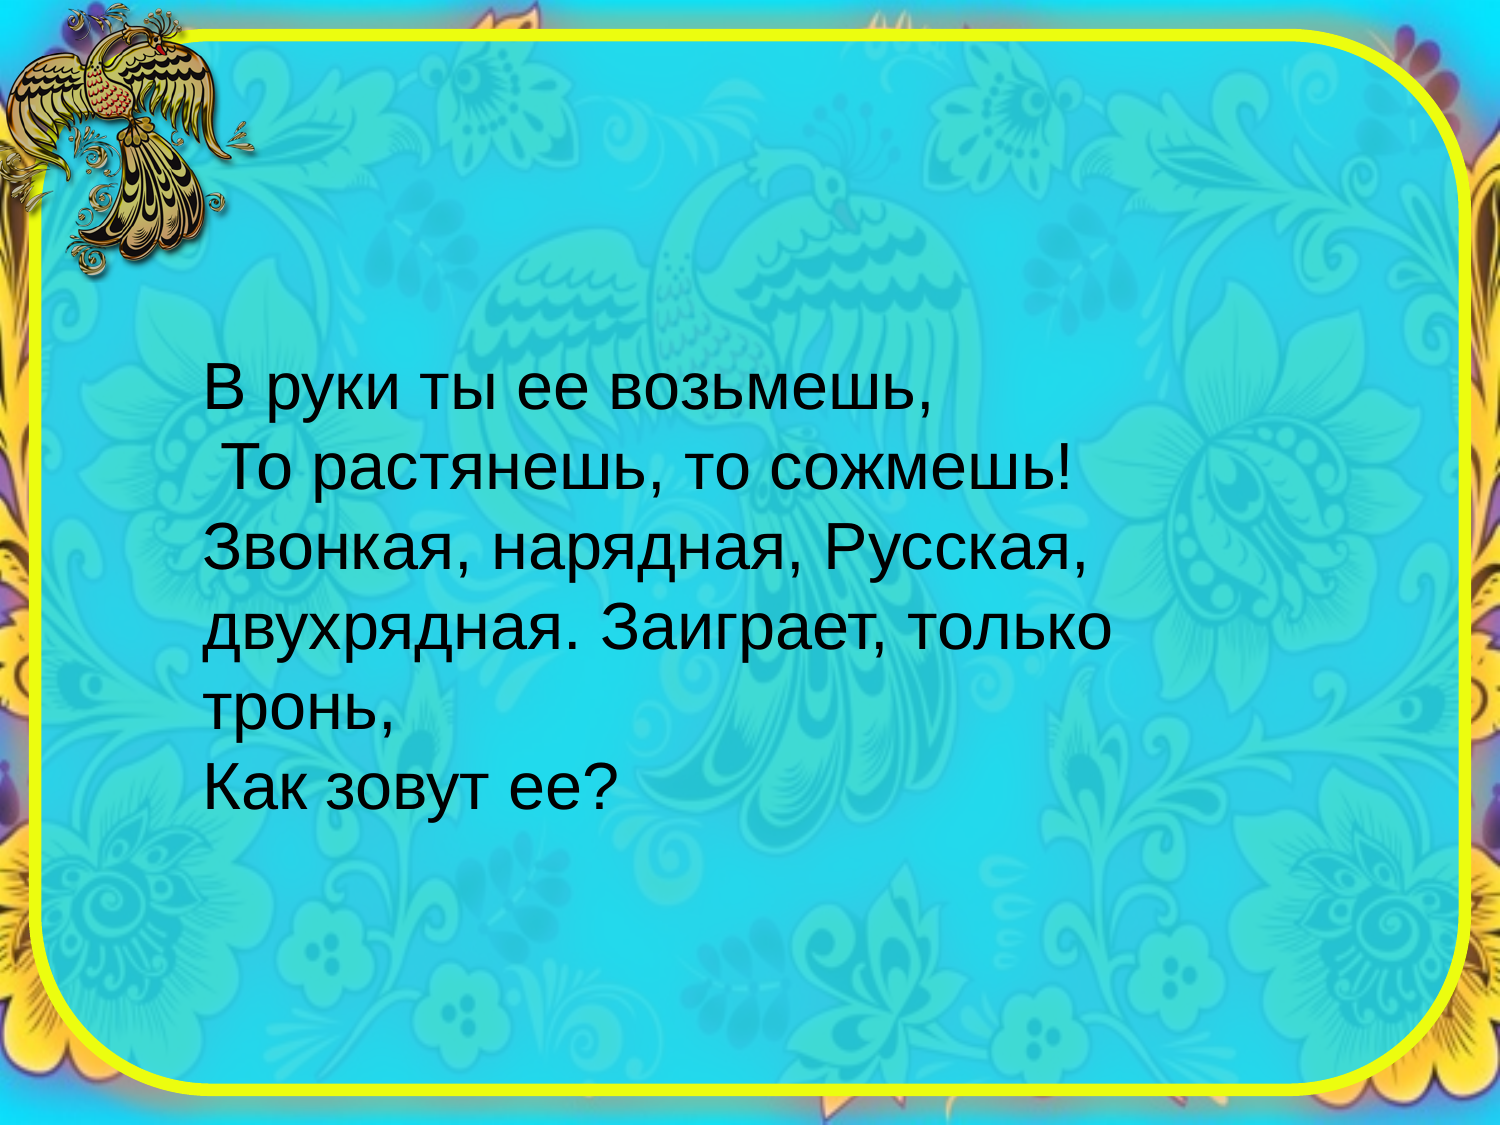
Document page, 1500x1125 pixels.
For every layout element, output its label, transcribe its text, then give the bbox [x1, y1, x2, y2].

picture [0, 0, 1500, 1125]
text_box В руки ты ее возьмешь, То растянешь, то сожмешь! Звонкая, нарядная, Русская, двухрядная. Заиграет, только тронь, Как зовут ее? [187, 175, 1325, 831]
